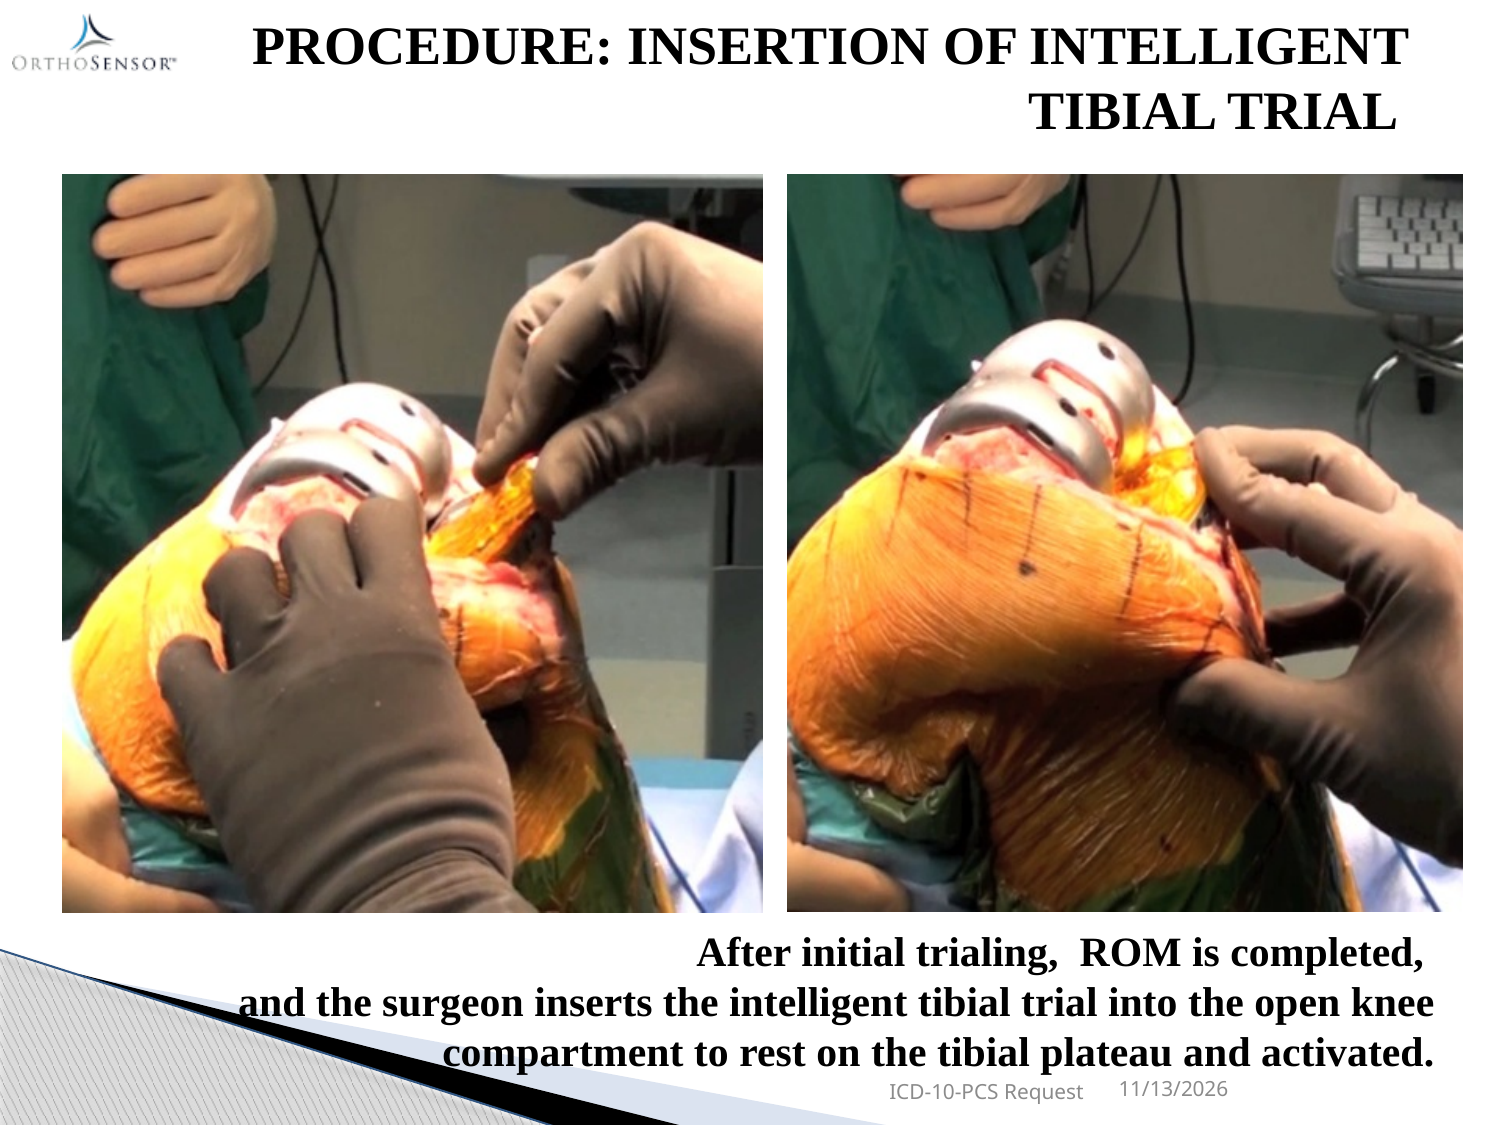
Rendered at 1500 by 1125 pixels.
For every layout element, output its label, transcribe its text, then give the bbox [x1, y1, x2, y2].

picture [12, 13, 179, 76]
footer ICD-10-PCS Request [718, 1075, 1105, 1112]
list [62, 174, 763, 913]
title After initial trialing, ROM is completed, and the surgeon inserts the intelligent tibial trial into the open knee compartment to rest on the tibial plateau and activated. [87, 924, 1450, 1075]
picture [787, 174, 1463, 912]
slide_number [1105, 1075, 1419, 1112]
text_box PROCEDURE: INSERTION OF INTELLIGENT TIBIAL TRIAL [224, 24, 1425, 126]
